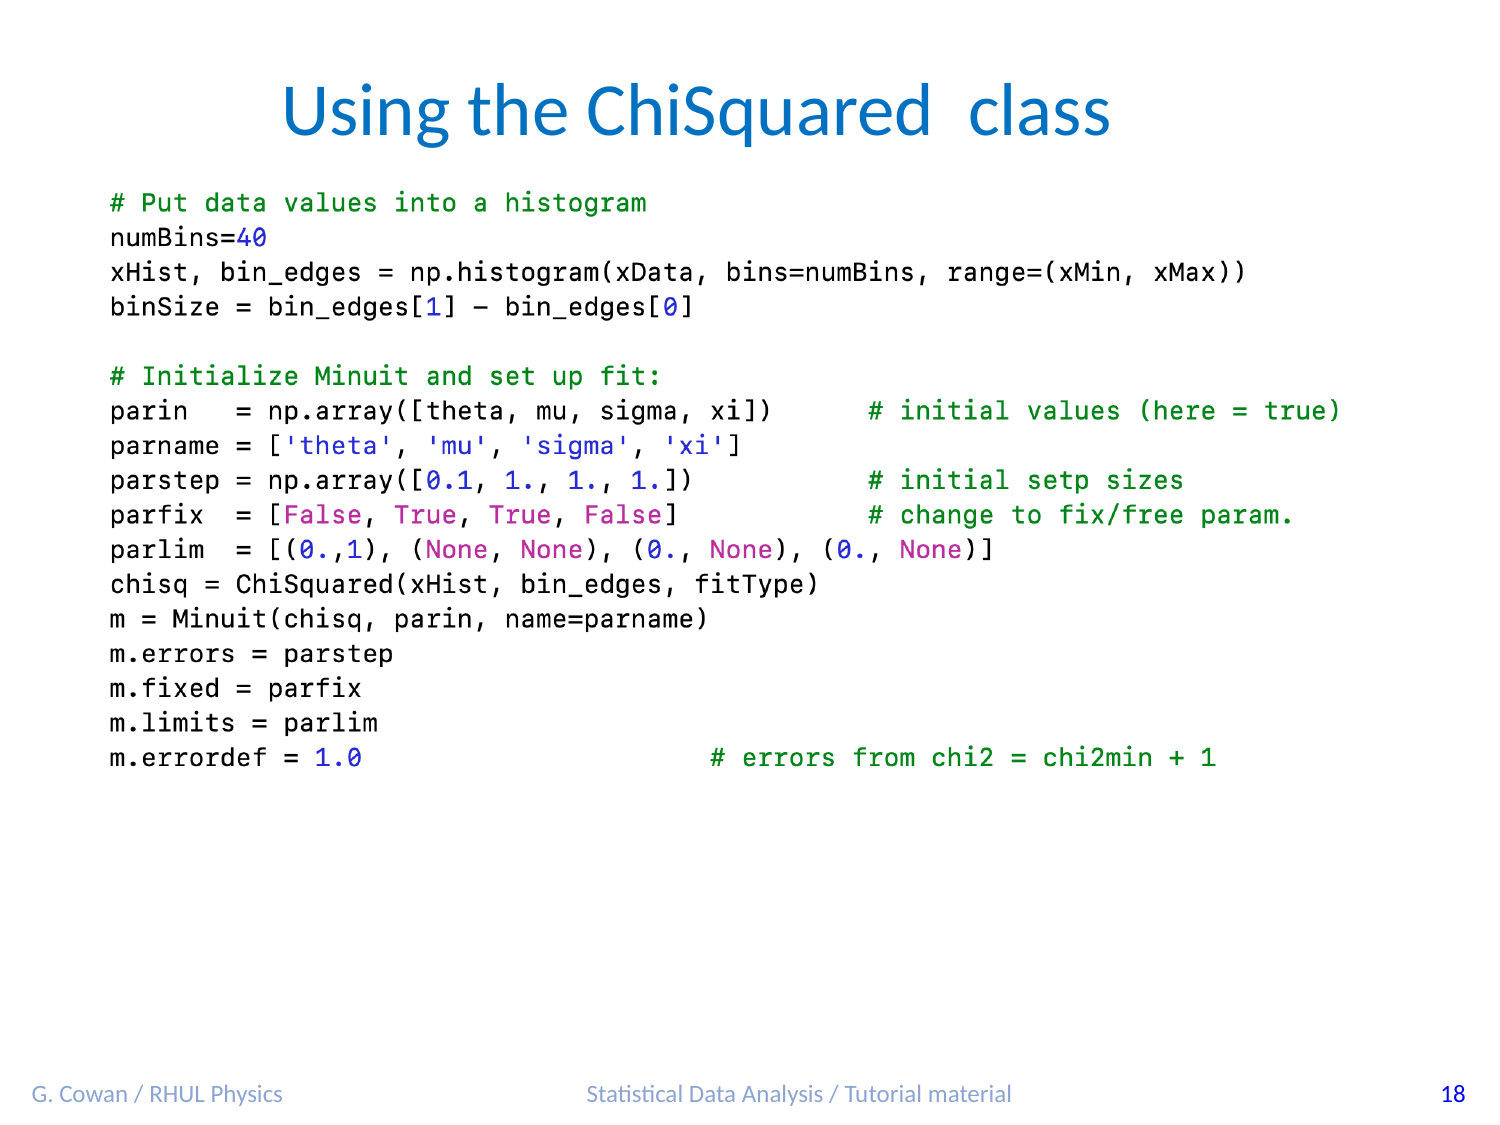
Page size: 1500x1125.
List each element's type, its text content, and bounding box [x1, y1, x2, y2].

slide_number G. Cowan / RHUL Physics [16, 1062, 338, 1123]
text_box Using the ChiSquared class [266, 52, 1128, 158]
picture [94, 178, 1370, 793]
slide_number 18 [1262, 1062, 1481, 1123]
footer Statistical Data Analysis / Tutorial material [338, 1062, 1262, 1123]
